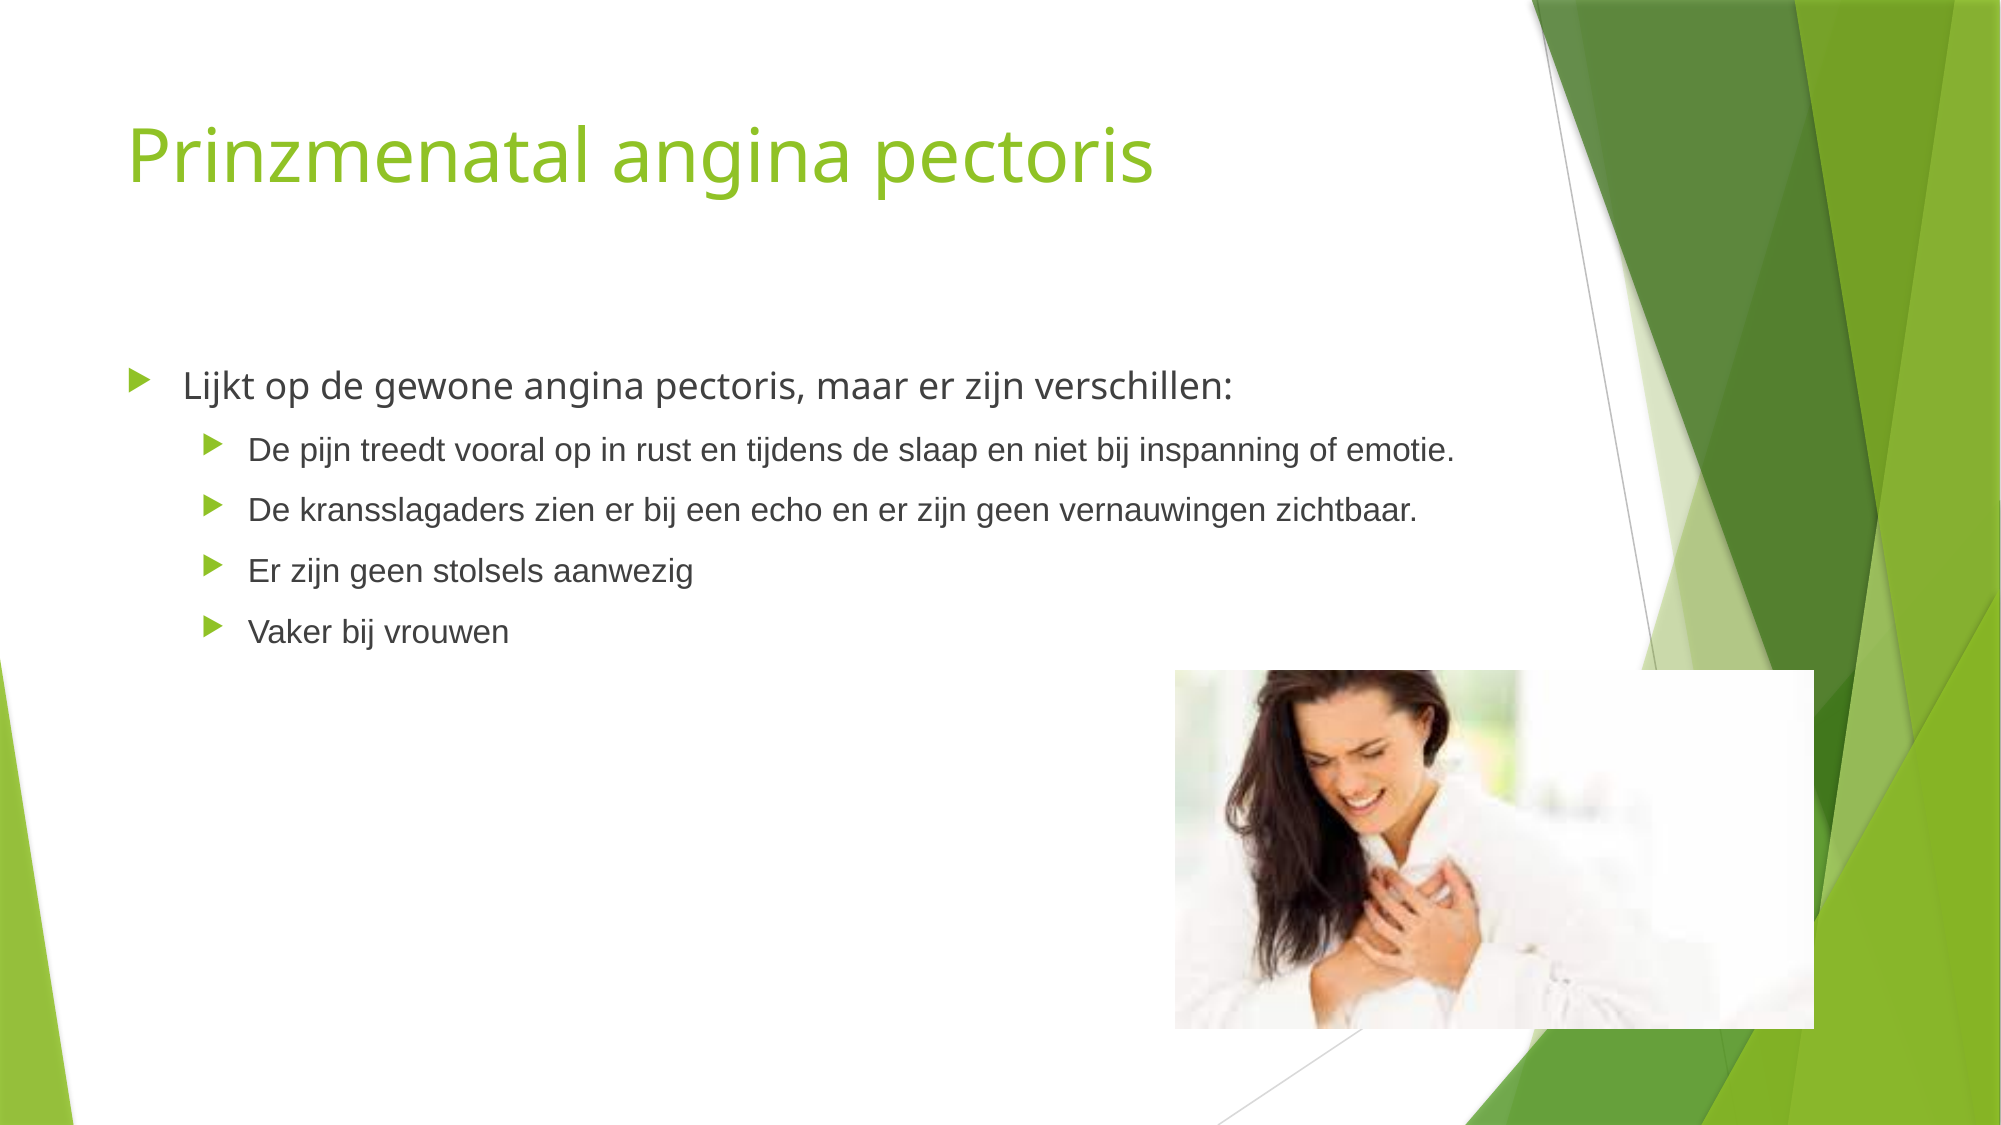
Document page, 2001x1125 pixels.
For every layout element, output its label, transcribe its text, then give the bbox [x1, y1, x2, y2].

title Prinzmenatal angina pectoris [111, 99, 1522, 317]
picture [1174, 670, 1815, 1030]
list Lijkt op de gewone angina pectoris, maar er zijn verschillen: De pijn treedt vooral op in rust en tijdens de slaap en niet bij inspanning of emotie. De kransslagaders zien er bij een echo en er zijn geen vernauwingen zichtbaar. Er zijn geen stolsels aanwezig Vaker bij vrouwen [111, 354, 1522, 992]
